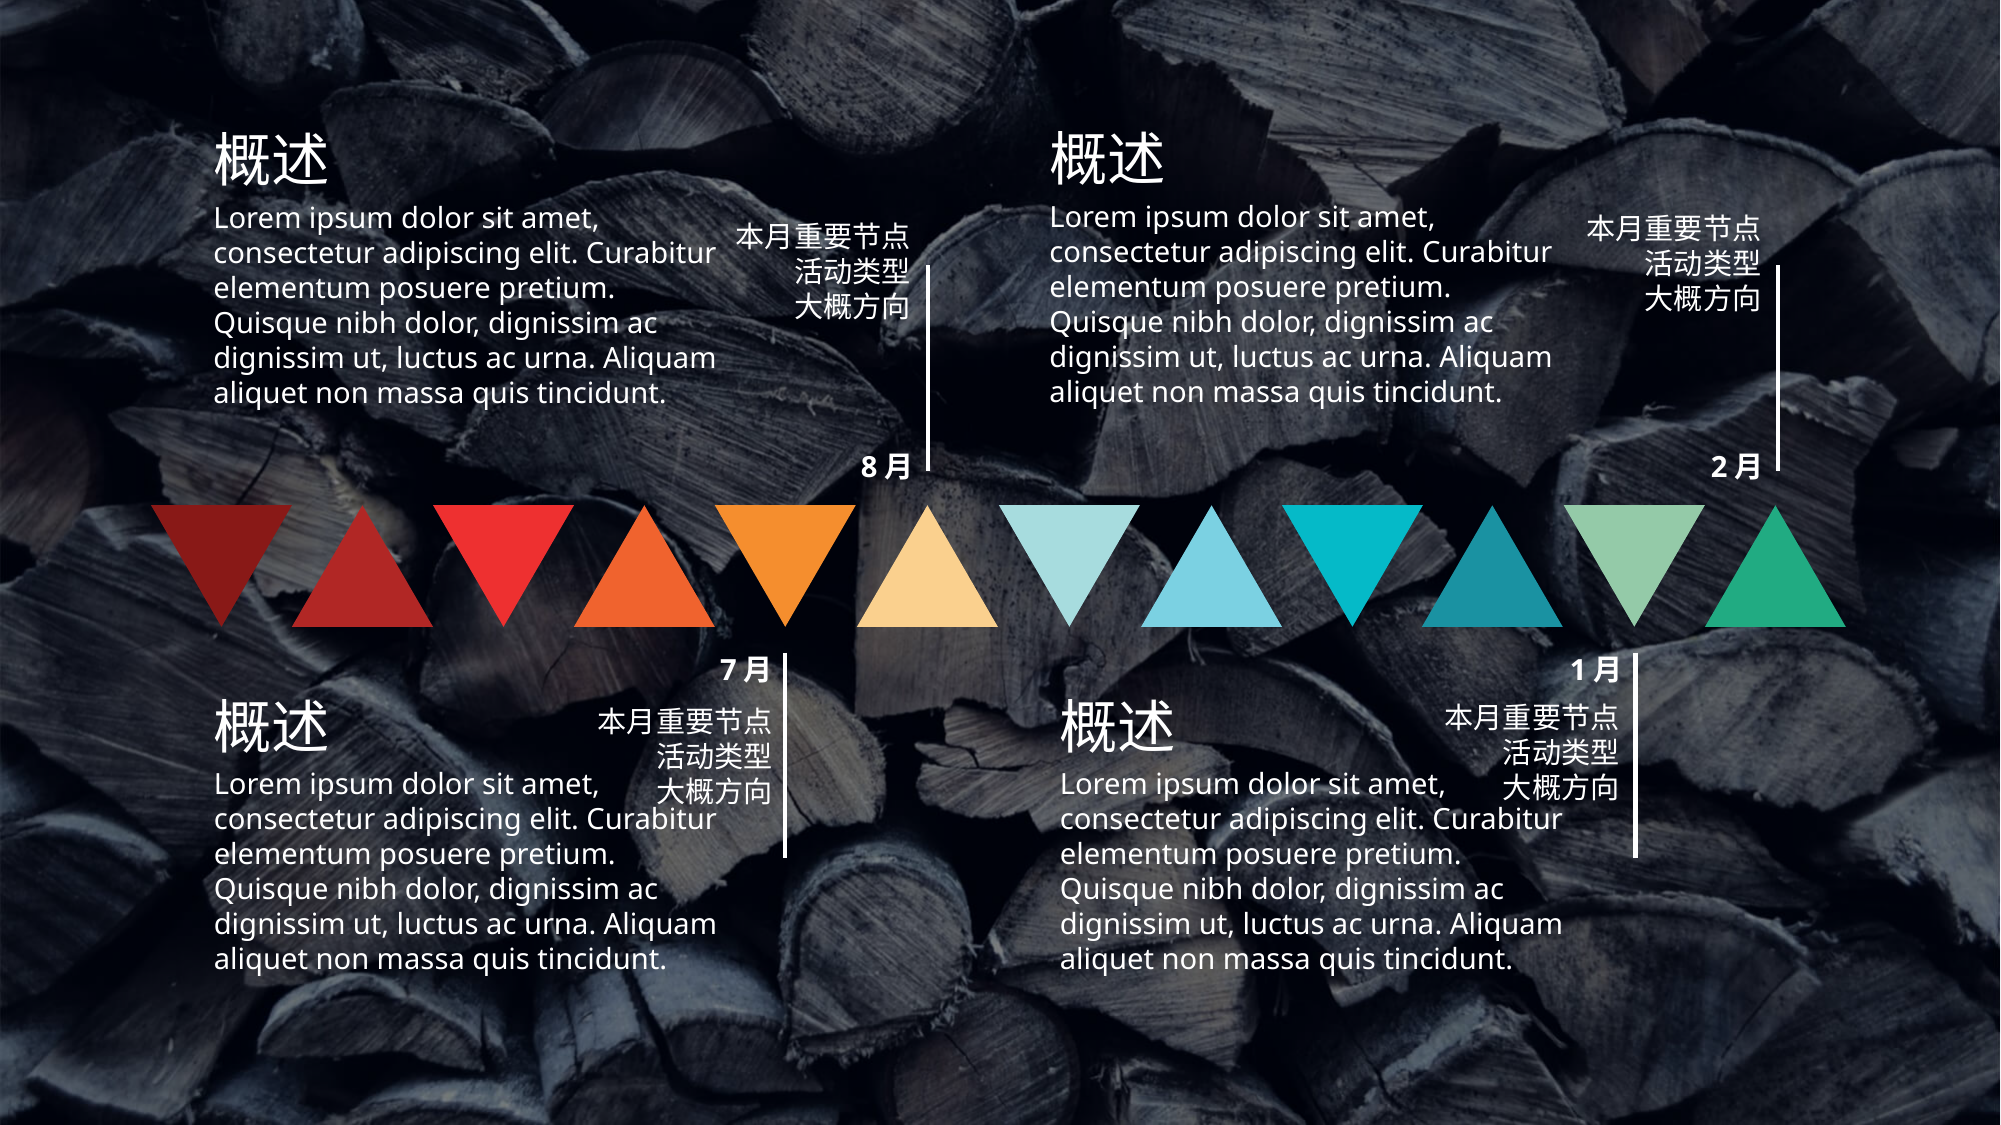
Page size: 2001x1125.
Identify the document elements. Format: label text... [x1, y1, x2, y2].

text_box 概述 Lorem ipsum dolor sit amet, consectetur adipiscing elit. Curabitur elementum posuere pretium. Quisque nibh dolor, dignissim ac dignissim ut, luctus ac urna. Aliquam aliquet non massa quis tincidunt. [1044, 682, 1583, 1038]
text_box 本月重要节点 活动类型 大概方向 [737, 210, 926, 331]
text_box 7月 [705, 643, 788, 694]
text_box 2月 [1696, 441, 1779, 491]
text_box 本月重要节点 活动类型 大概方向 [737, 695, 785, 816]
text_box 本月重要节点 活动类型 大概方向 [1583, 692, 1635, 812]
text_box 概述 Lorem ipsum dolor sit amet, consectetur adipiscing elit. Curabitur elementum posuere pretium. Quisque nibh dolor, dignissim ac dignissim ut, luctus ac urna. Aliquam aliquet non massa quis tincidunt. [198, 682, 737, 1038]
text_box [150, 505, 1846, 627]
text_box 8月 [846, 441, 929, 491]
text_box 概述 Lorem ipsum dolor sit amet, consectetur adipiscing elit. Curabitur elementum posuere pretium. Quisque nibh dolor, dignissim ac dignissim ut, luctus ac urna. Aliquam aliquet non massa quis tincidunt. [1034, 115, 1573, 470]
text_box 1月 [1555, 643, 1638, 692]
text_box 本月重要节点 活动类型 大概方向 [1573, 202, 1777, 323]
text_box [0, 0, 2000, 1125]
text_box 概述 Lorem ipsum dolor sit amet, consectetur adipiscing elit. Curabitur elementum posuere pretium. Quisque nibh dolor, dignissim ac dignissim ut, luctus ac urna. Aliquam aliquet non massa quis tincidunt. [198, 116, 737, 472]
